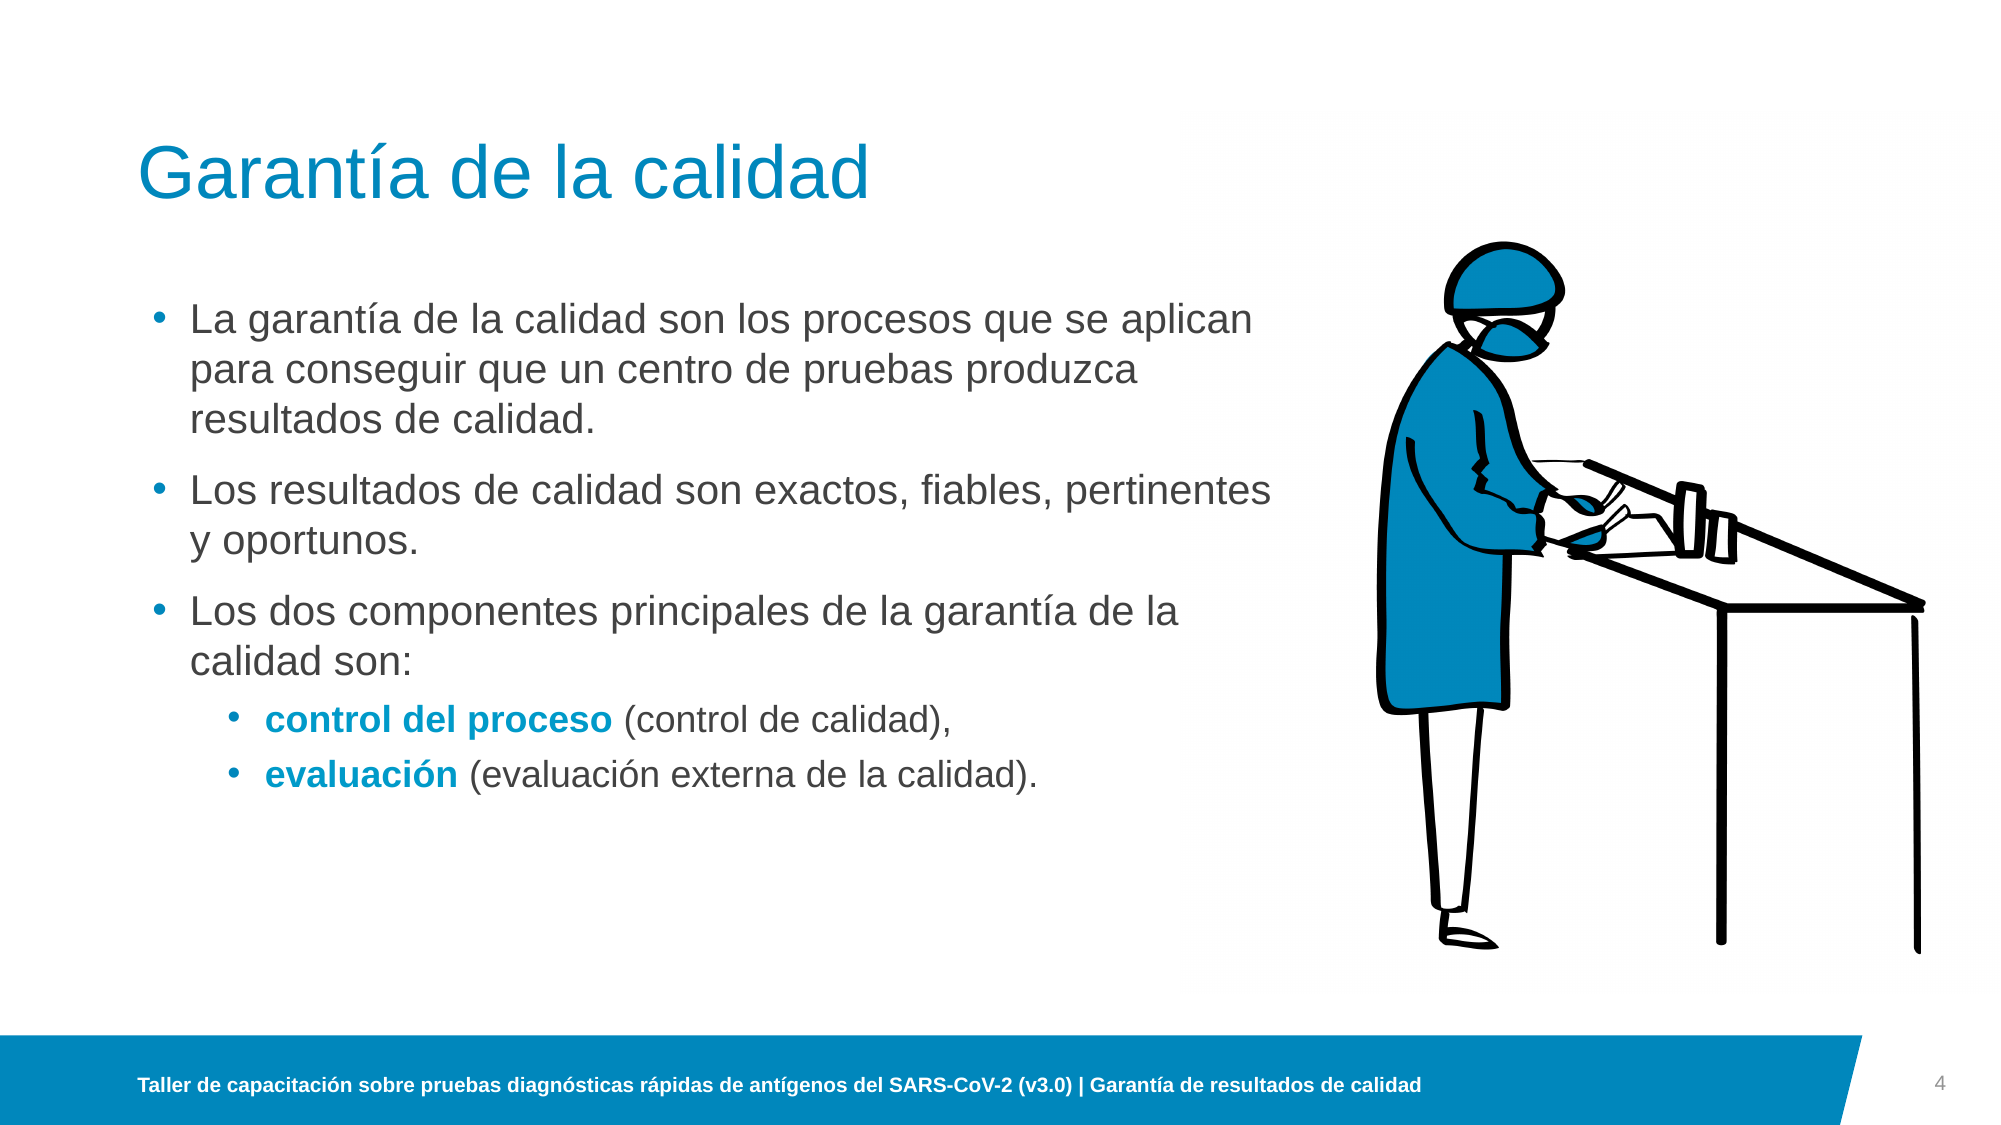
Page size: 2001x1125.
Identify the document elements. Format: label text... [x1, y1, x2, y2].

footer Taller de capacitación sobre pruebas diagnósticas rápidas de antígenos del SARS-CoV-2 (v3.0) | Garantía de resultados de calidad [137, 1042, 1555, 1125]
title Garantía de la calidad [137, 59, 1863, 215]
slide_number 4 [1862, 1035, 1947, 1125]
list La garantía de la calidad son los procesos que se aplican para conseguir que un centro de pruebas produzca resultados de calidad. Los resultados de calidad son exactos, fiables, pertinentes y oportunos. Los dos componentes principales de la garantía de la calidad son: control del proceso (control de calidad), evaluación (evaluación externa de la calidad). [137, 284, 1318, 1014]
picture [1180, 111, 2000, 994]
